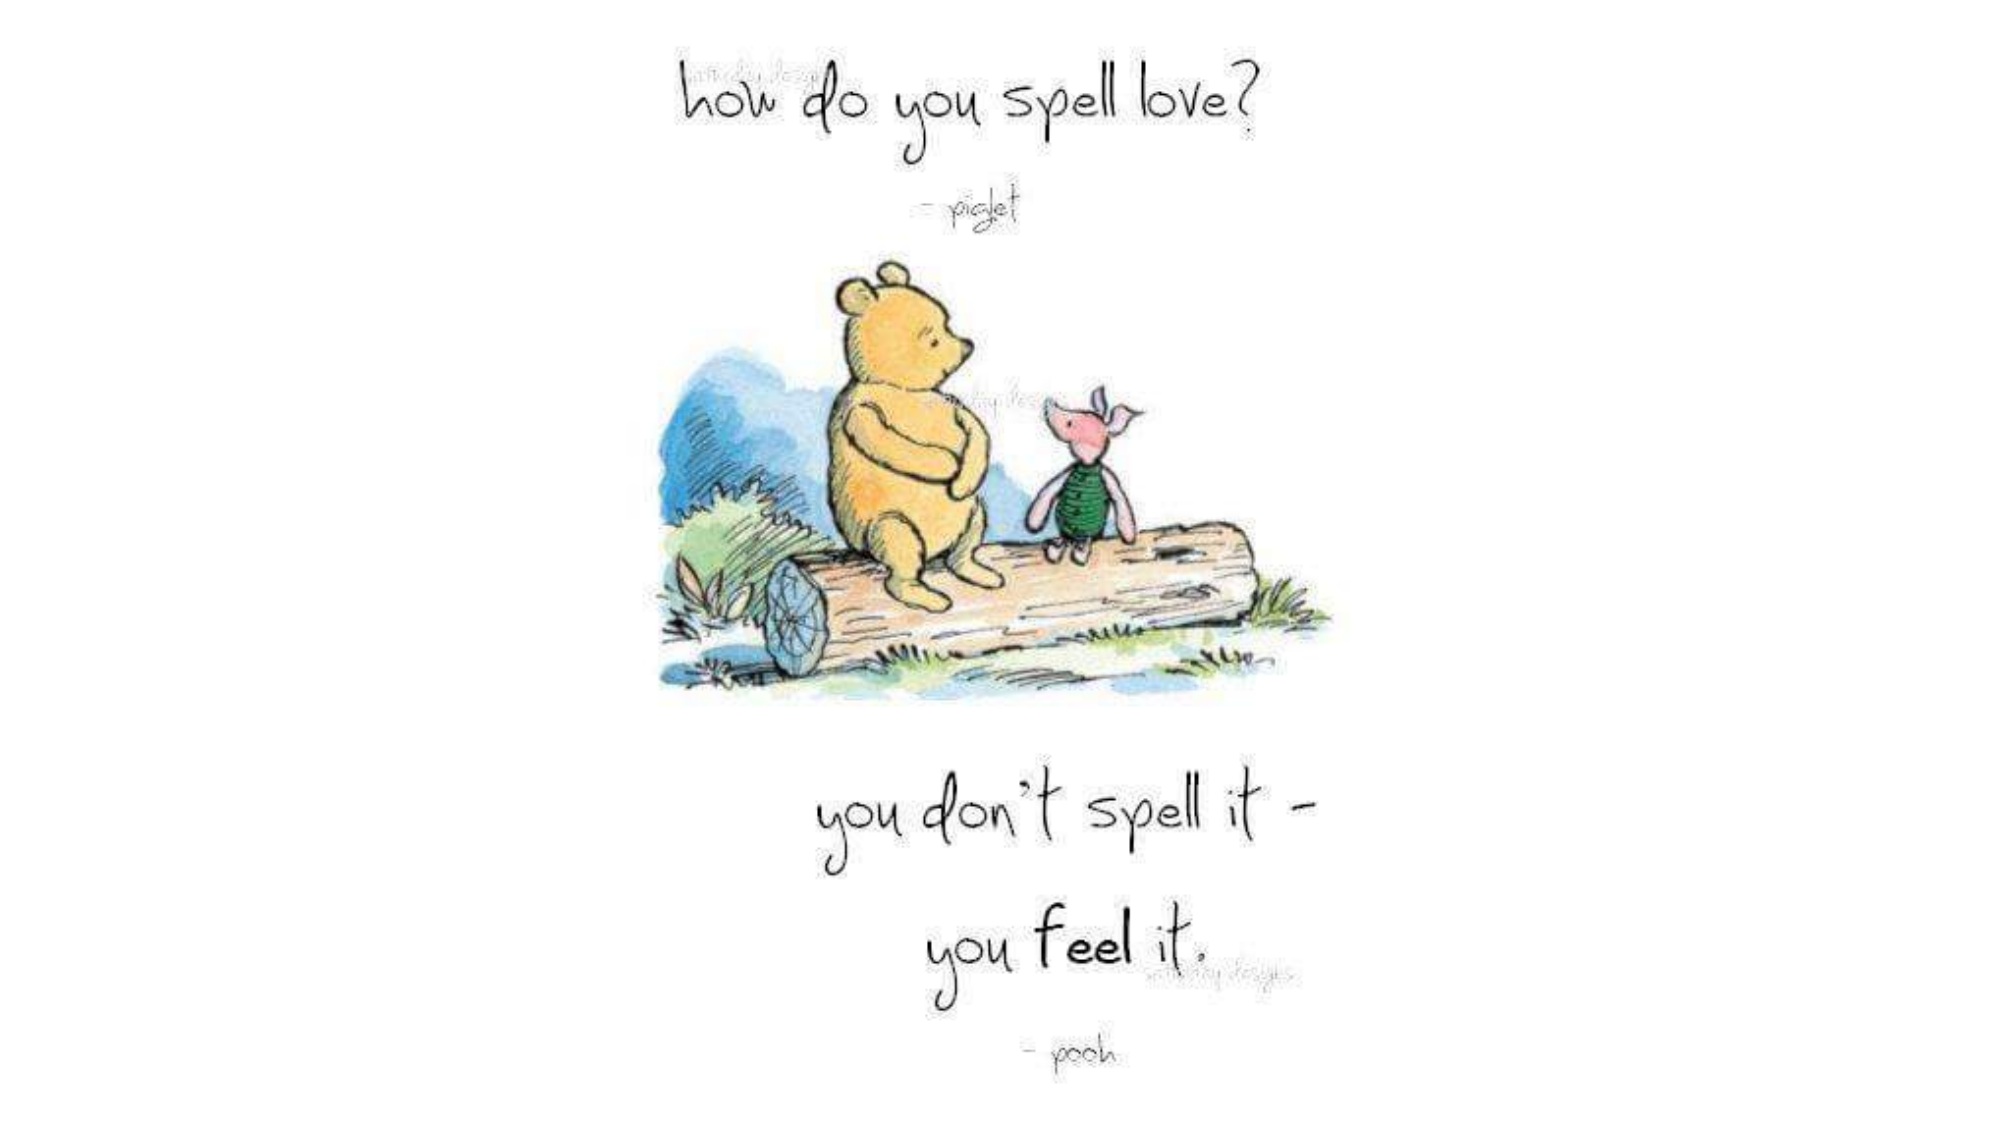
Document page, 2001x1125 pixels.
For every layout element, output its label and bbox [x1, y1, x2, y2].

picture [596, 0, 1415, 1125]
